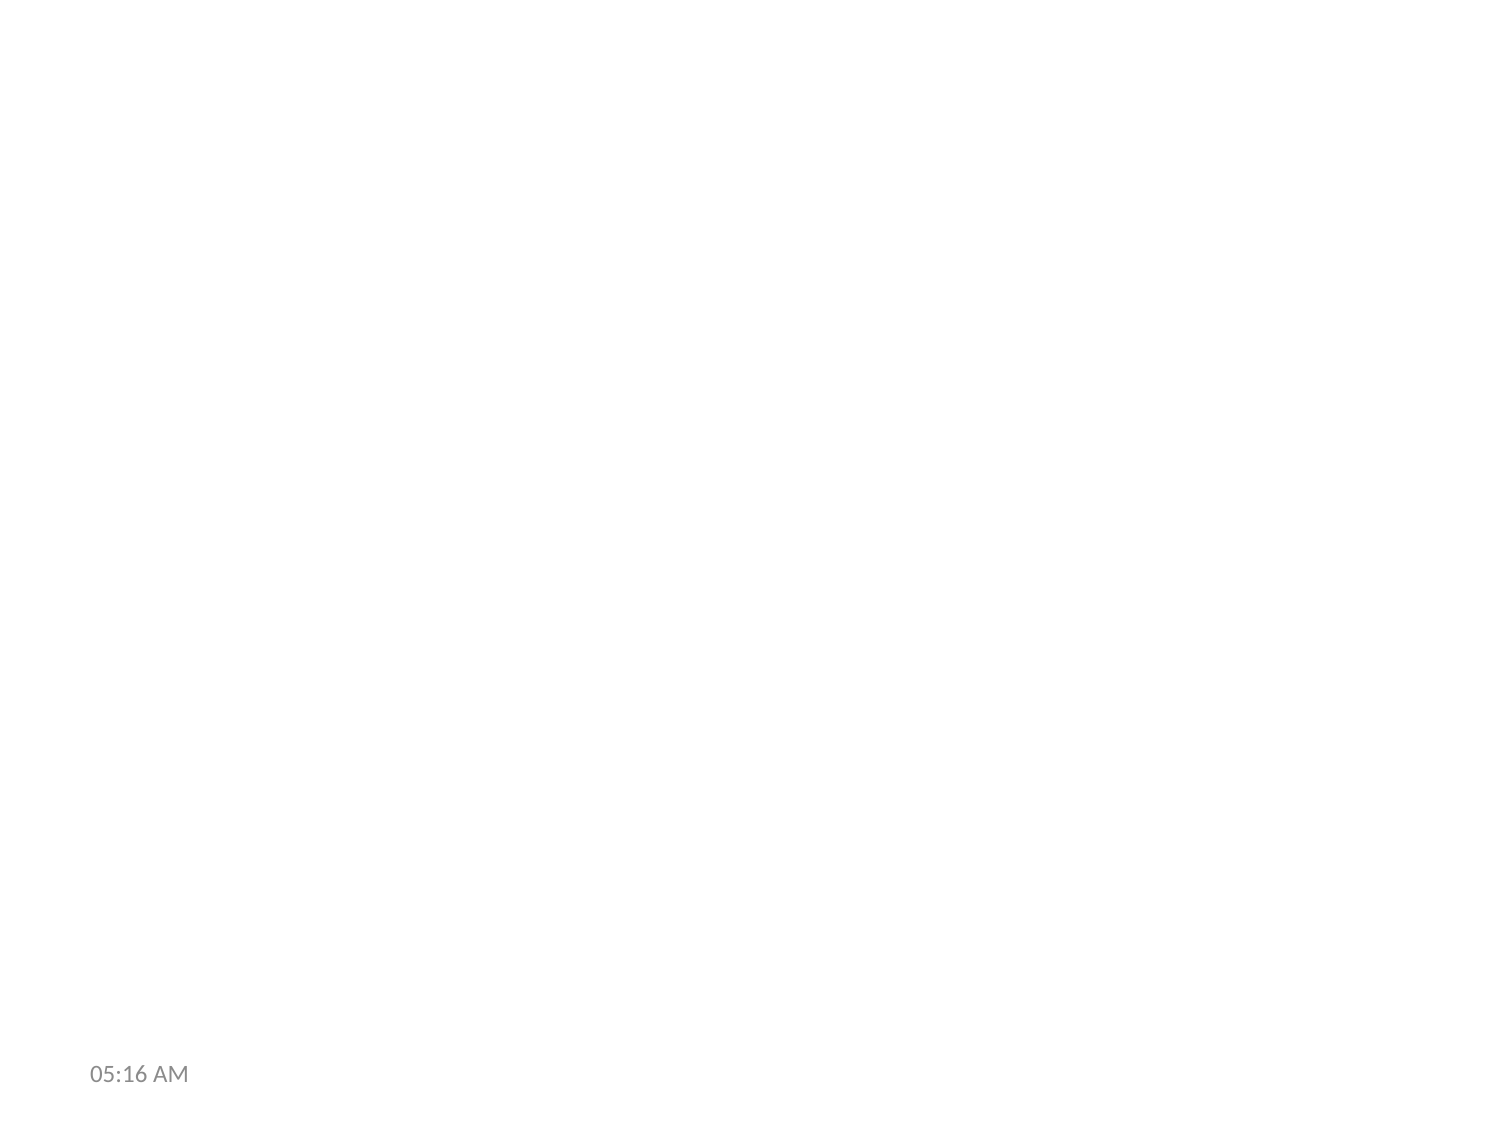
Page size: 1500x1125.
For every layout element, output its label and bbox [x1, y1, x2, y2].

slide_number [75, 1042, 425, 1103]
